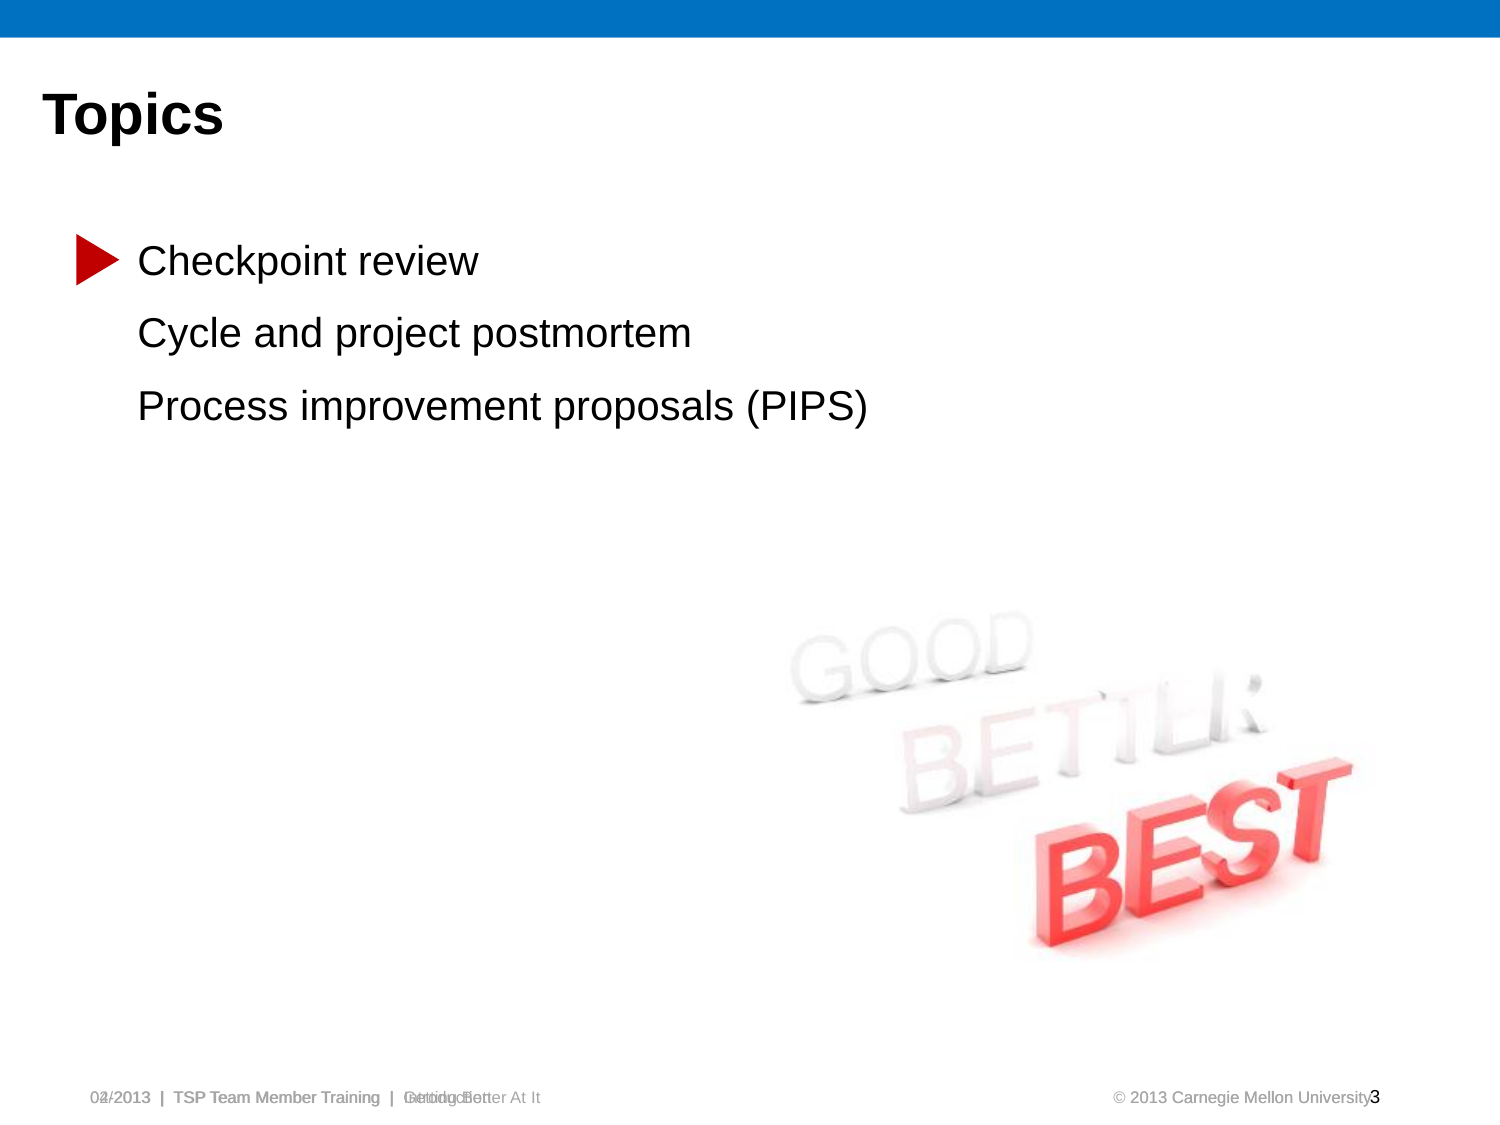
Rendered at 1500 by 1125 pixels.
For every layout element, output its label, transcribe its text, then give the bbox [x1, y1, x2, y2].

title Topics [41, 89, 1438, 147]
list Checkpoint review Cycle and project postmortem Process improvement proposals (PIPS) [137, 237, 1276, 1001]
text_box [76, 233, 120, 286]
picture [749, 576, 1388, 1001]
